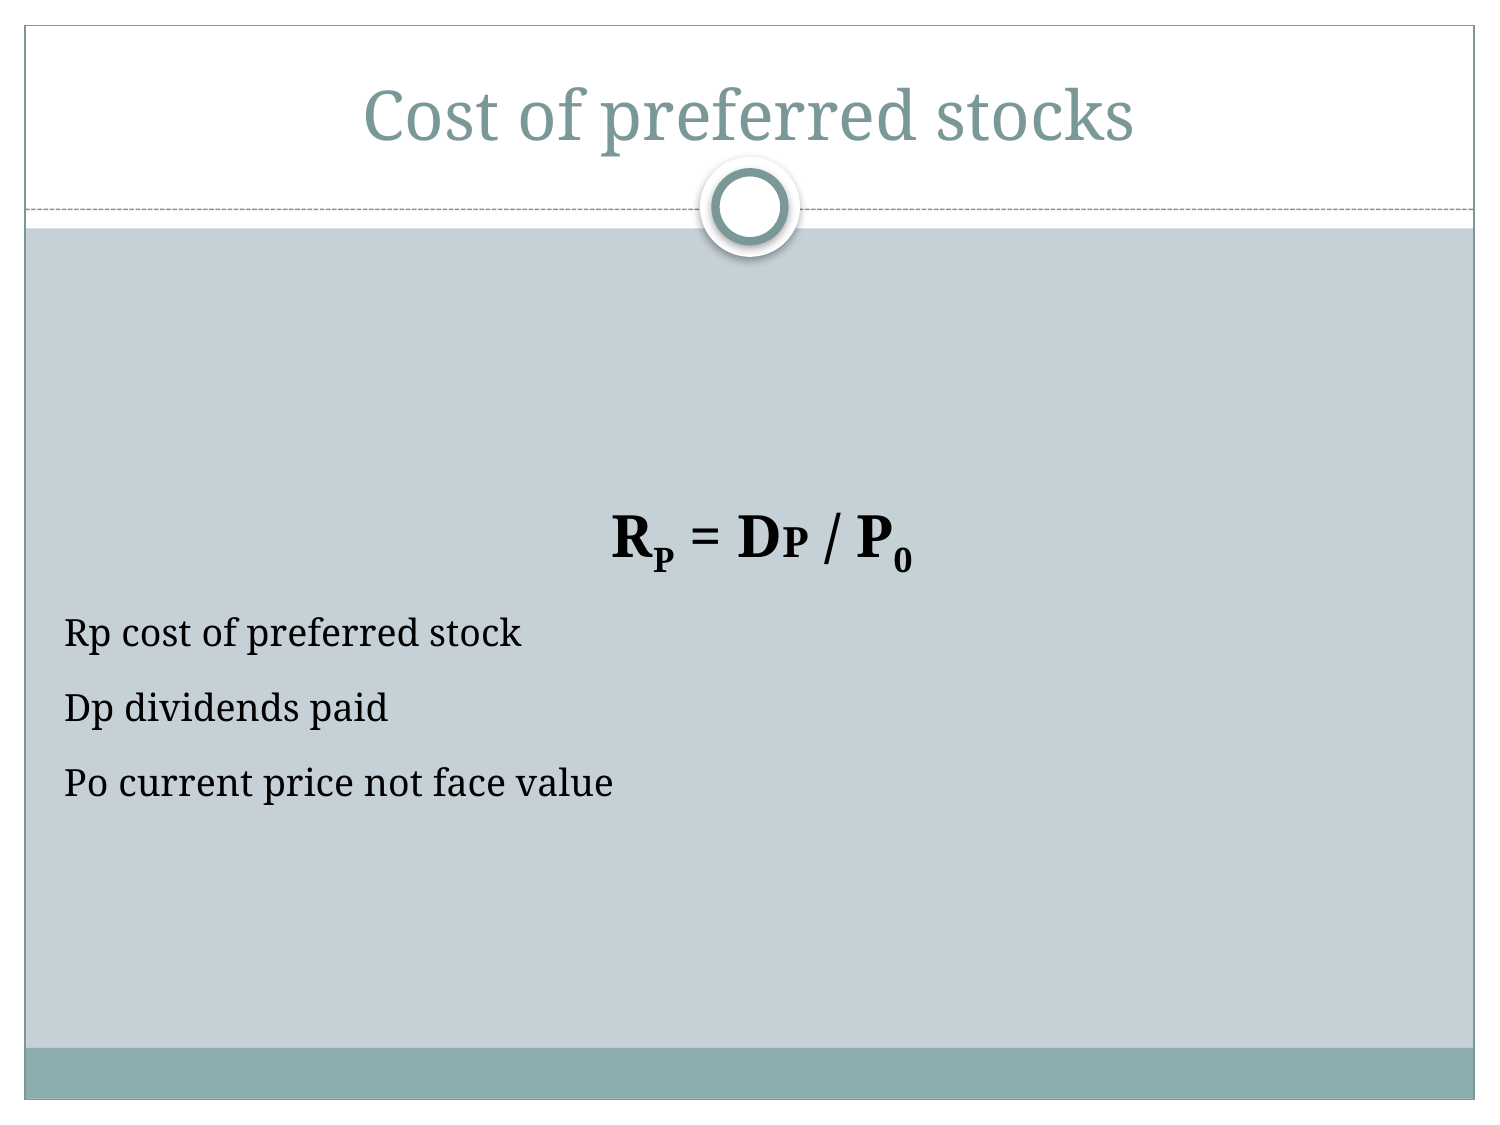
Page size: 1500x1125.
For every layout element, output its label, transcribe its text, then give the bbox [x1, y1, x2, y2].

list RP = DP / P0 Rp cost of preferred stock Dp dividends paid Po current price not face value [49, 250, 1445, 1001]
title Cost of preferred stocks [49, 37, 1450, 162]
